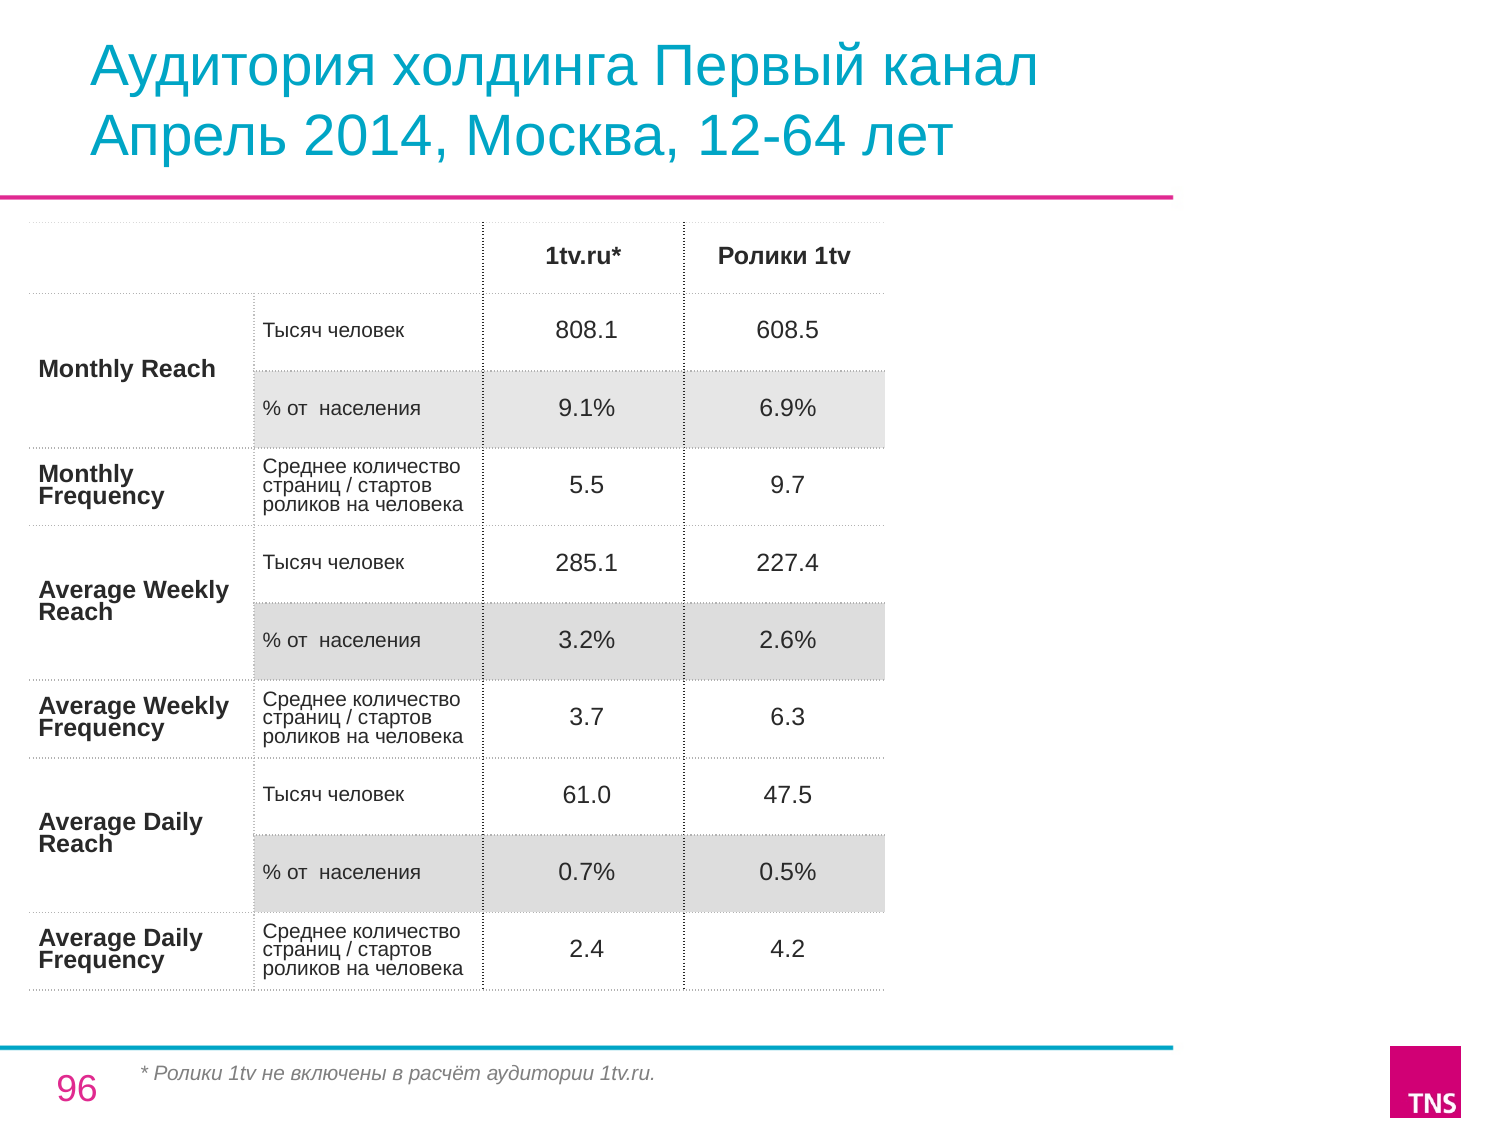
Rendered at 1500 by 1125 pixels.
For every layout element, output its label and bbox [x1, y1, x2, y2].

title [74, 8, 1476, 187]
slide_number [40, 1055, 392, 1125]
table_cell [29, 294, 885, 990]
picture [0, 0, 1500, 1125]
text_box [124, 1052, 1463, 1092]
table_header [29, 223, 885, 294]
